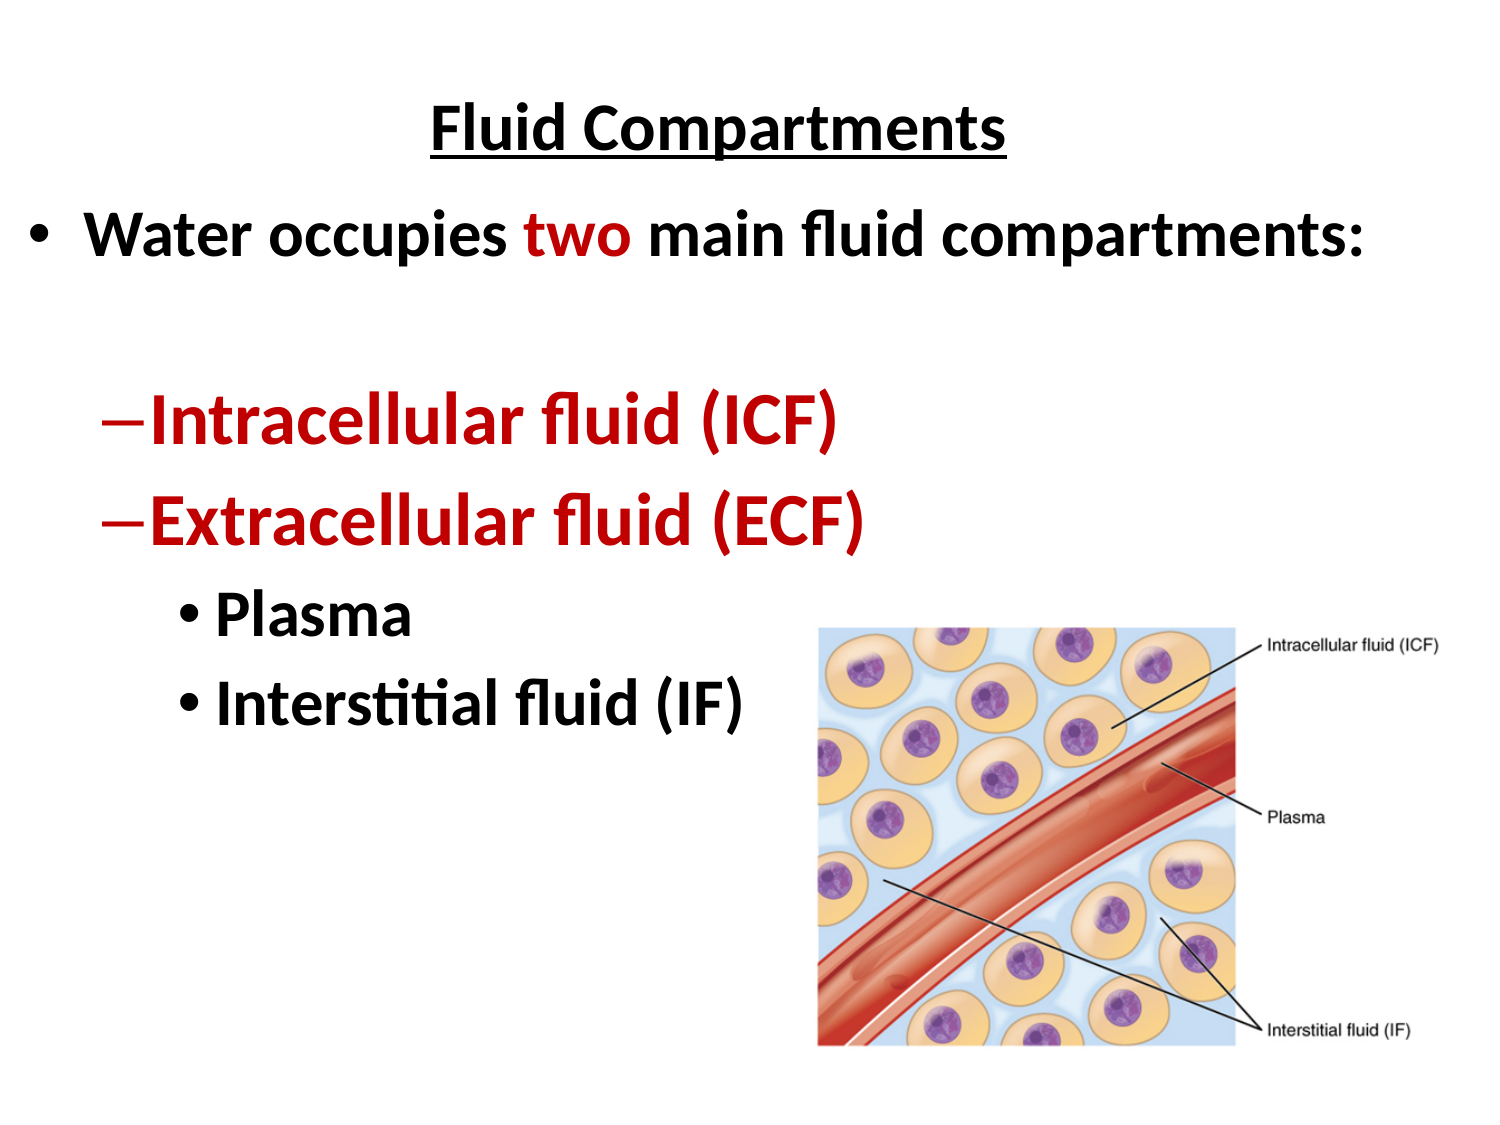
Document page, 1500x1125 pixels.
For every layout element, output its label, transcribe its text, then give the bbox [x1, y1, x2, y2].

title Fluid Compartments [0, 75, 1438, 172]
picture [812, 624, 1445, 1051]
list Water occupies two main fluid compartments: Intracellular fluid (ICF) Extracellular fluid (ECF) Plasma Interstitial fluid (IF) [12, 188, 1438, 936]
